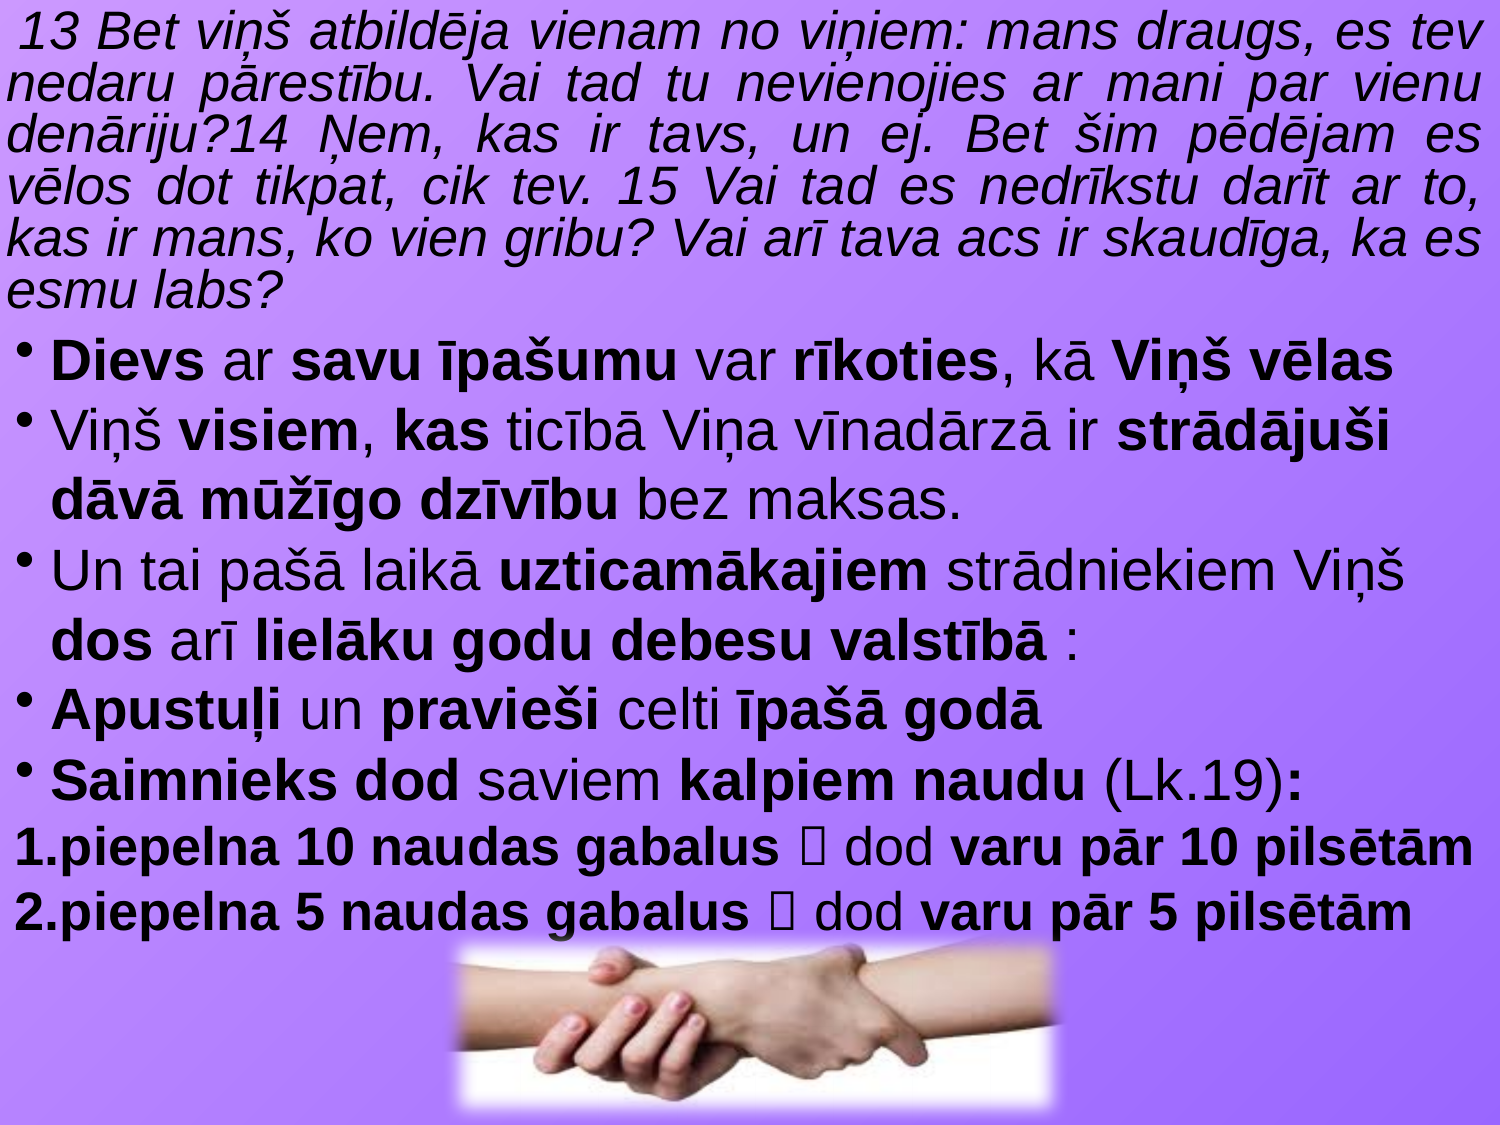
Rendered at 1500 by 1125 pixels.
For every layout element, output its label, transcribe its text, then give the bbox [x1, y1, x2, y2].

text_box Dievs ar savu īpašumu var rīkoties, kā Viņš vēlas Viņš visiem, kas ticībā Viņa vīnadārzā ir strādājuši dāvā mūžīgo dzīvību bez maksas. Un tai pašā laikā uzticamākajiem strādniekiem Viņš dos arī lielāku godu debesu valstībā : Apustuļi un pravieši celti īpašā godā Saimnieks dod saviem kalpiem naudu (Lk.19): 1.piepelna 10 naudas gabalus  dod varu pār 10 pilsētām 2.piepelna 5 naudas gabalus  dod varu pār 5 pilsētām [0, 314, 1500, 949]
picture [442, 928, 1070, 1125]
list 13 Bet viņš atbildēja vienam no viņiem: mans draugs, es tev nedaru pārestību. Vai tad tu nevienojies ar mani par vienu denāriju?14 Ņem, kas ir tavs, un ej. Bet šim pēdējam es vēlos dot tikpat, cik tev. 15 Vai tad es nedrīkstu darīt ar to, kas ir mans, ko vien gribu? Vai arī tava acs ir skaudīga, ka es esmu labs? [0, 0, 1500, 198]
